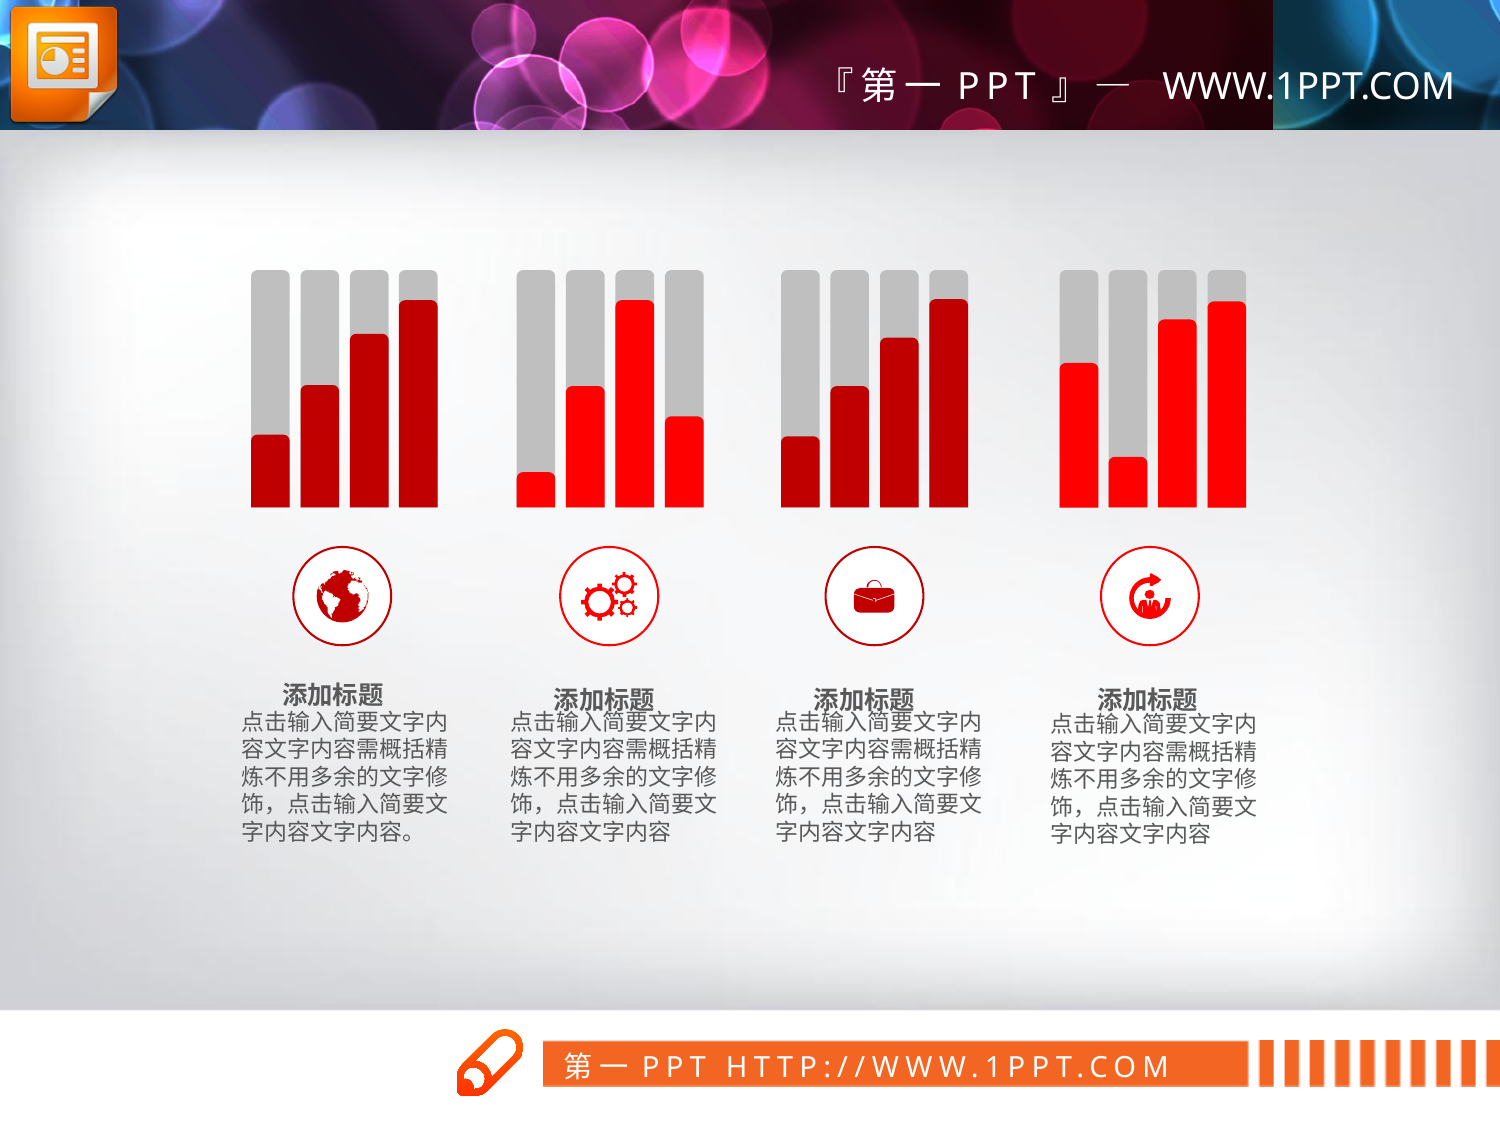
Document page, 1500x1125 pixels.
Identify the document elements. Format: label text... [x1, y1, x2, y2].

text_box [1108, 456, 1148, 508]
text_box [880, 270, 919, 341]
text_box [615, 300, 655, 508]
text_box [565, 270, 605, 392]
text_box [664, 416, 704, 508]
text_box [349, 270, 389, 339]
text_box [1108, 270, 1148, 461]
text_box 添加标题 [542, 664, 774, 717]
text_box [830, 270, 869, 389]
text_box 添加标题 [801, 664, 1034, 717]
text_box [664, 270, 704, 422]
text_box [1158, 319, 1197, 508]
text_box [1207, 270, 1247, 307]
text_box 点击输入简要文字内容文字内容需概括精炼不用多余的文字修饰，点击输入简要文字内容文字内容 [763, 701, 995, 851]
text_box [516, 472, 556, 508]
text_box [1207, 301, 1247, 508]
text_box [929, 299, 969, 508]
text_box [830, 386, 869, 508]
text_box [1059, 362, 1099, 508]
text_box 点击输入简要文字内容文字内容需概括精炼不用多余的文字修饰，点击输入简要文字内容文字内容 [498, 701, 730, 851]
text_box [929, 270, 969, 305]
text_box [398, 270, 438, 305]
text_box [1129, 573, 1171, 619]
text_box [560, 546, 659, 646]
text_box [853, 579, 895, 613]
text_box 添加标题 [1085, 664, 1317, 717]
picture [0, 0, 1500, 1012]
text_box [1158, 270, 1197, 323]
text_box [398, 300, 438, 508]
text_box [565, 386, 605, 508]
text_box [581, 571, 638, 621]
text_box [251, 270, 290, 438]
text_box [1059, 270, 1099, 367]
text_box [1101, 546, 1199, 646]
text_box [349, 333, 389, 508]
text_box 点击输入简要文字内容文字内容需概括精炼不用多余的文字修饰，点击输入简要文字内容文字内容。 [229, 701, 461, 851]
text_box [300, 385, 340, 508]
text_box 点击输入简要文字内容文字内容需概括精炼不用多余的文字修饰，点击输入简要文字内容文字内容 [1038, 703, 1270, 853]
text_box 添加标题 [270, 659, 502, 712]
text_box [516, 270, 556, 477]
text_box [825, 546, 924, 646]
text_box [781, 436, 820, 508]
text_box [251, 434, 290, 508]
text_box [300, 270, 340, 390]
text_box [880, 337, 919, 508]
text_box [615, 270, 655, 305]
text_box [293, 546, 392, 646]
picture [543, 1040, 1500, 1087]
text_box [316, 569, 369, 623]
text_box [781, 270, 820, 439]
